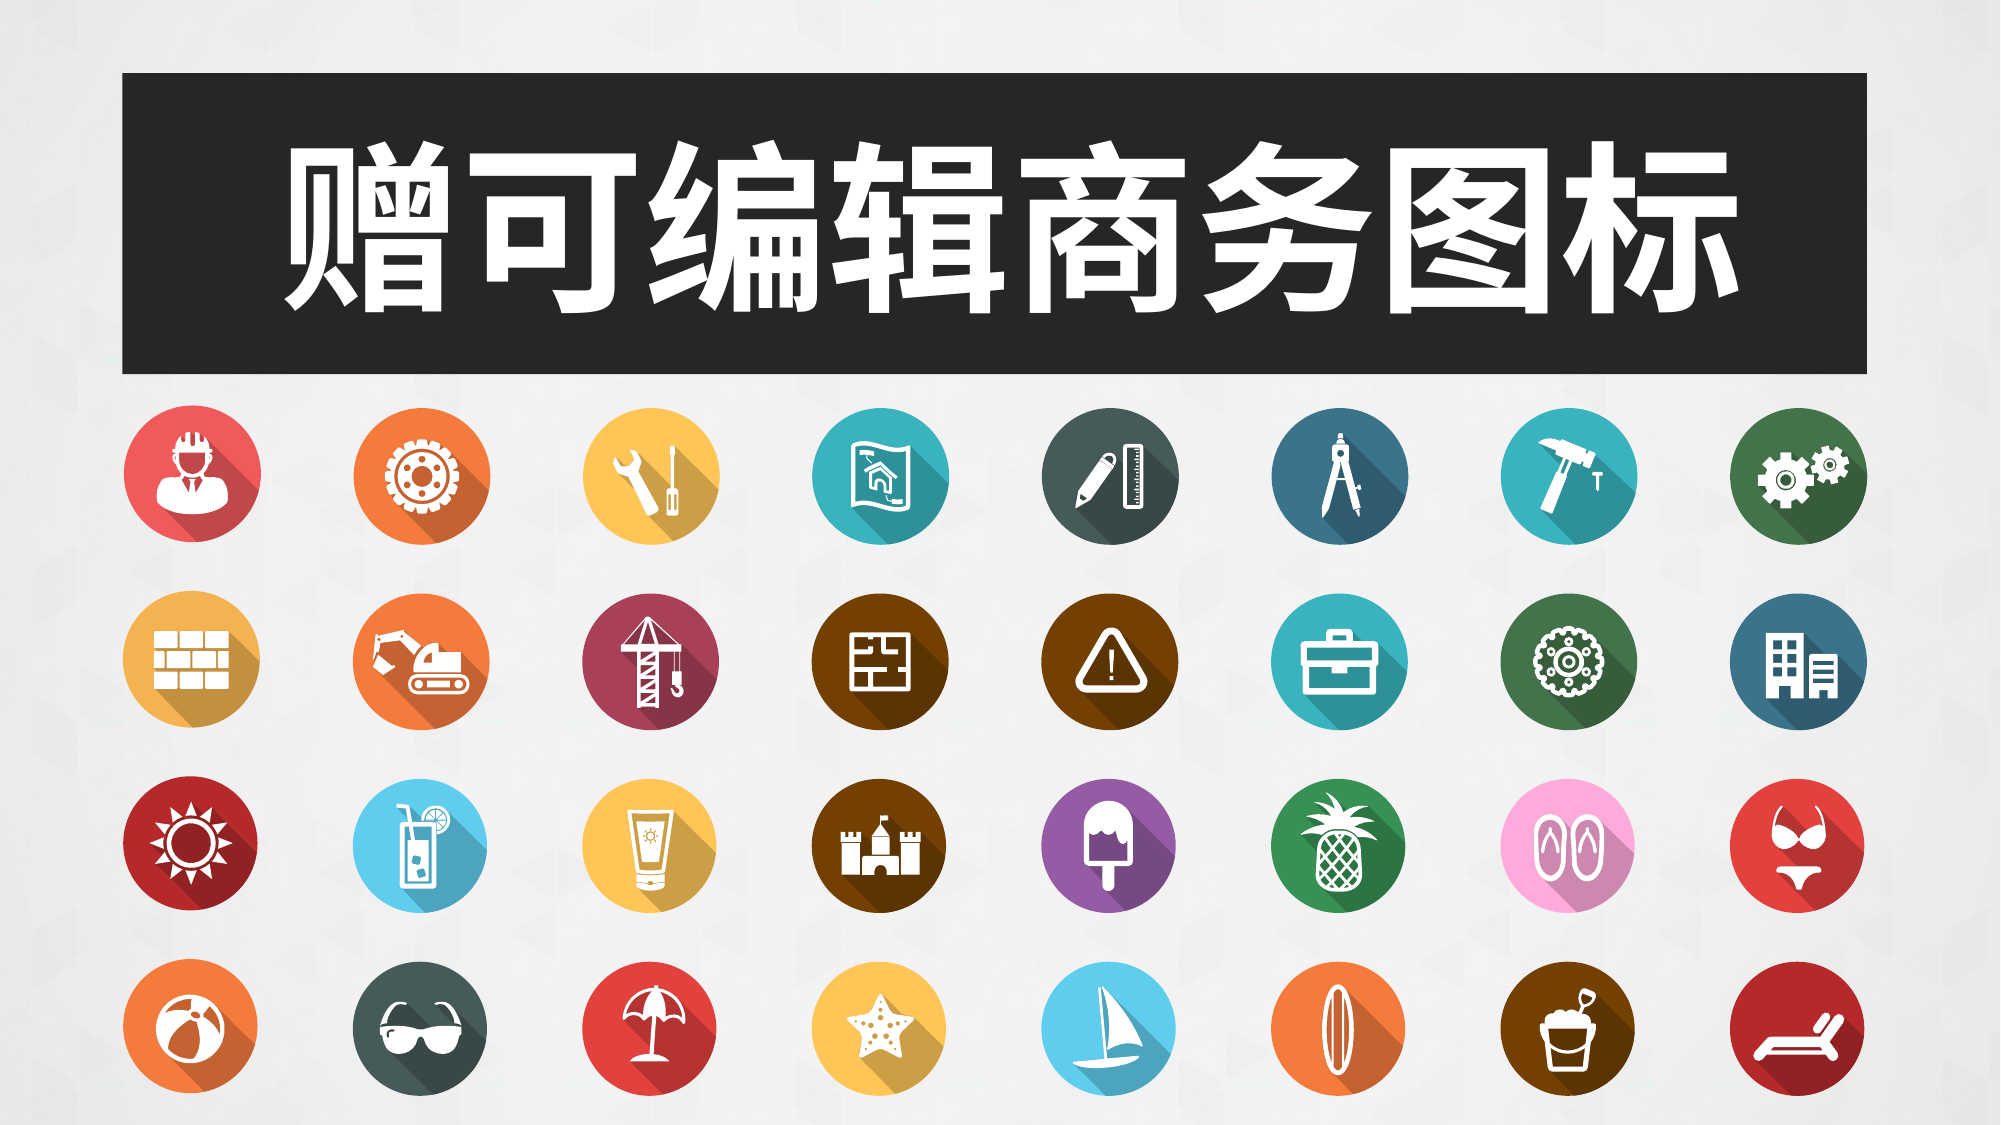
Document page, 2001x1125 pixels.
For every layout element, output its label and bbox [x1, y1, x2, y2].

text_box [352, 778, 488, 914]
text_box [1041, 593, 1179, 731]
text_box [1500, 778, 1635, 914]
text_box [1270, 961, 1406, 1097]
text_box [352, 961, 488, 1097]
text_box [122, 72, 2000, 375]
text_box [811, 778, 947, 914]
text_box [582, 407, 720, 545]
text_box [582, 778, 717, 914]
text_box [582, 961, 717, 1097]
text_box [1729, 961, 1865, 1097]
picture [0, 0, 2001, 1125]
text_box [1270, 593, 1409, 731]
text_box [811, 961, 947, 1097]
text_box [353, 407, 491, 545]
text_box [122, 958, 258, 1094]
text_box [122, 590, 261, 728]
text_box [1041, 778, 1176, 914]
text_box [1270, 778, 1406, 914]
text_box [811, 593, 949, 731]
text_box [352, 593, 490, 731]
text_box [1500, 593, 1638, 731]
text_box [123, 405, 262, 543]
text_box [122, 776, 258, 911]
text_box [811, 407, 950, 545]
text_box [1271, 407, 1409, 545]
text_box [1500, 407, 1638, 545]
text_box [1500, 961, 1635, 1097]
text_box [1041, 961, 1176, 1097]
text_box [1729, 778, 1865, 914]
text_box [1729, 593, 1868, 731]
text_box [582, 593, 720, 731]
text_box [1041, 407, 1180, 545]
text_box [1729, 407, 1868, 545]
